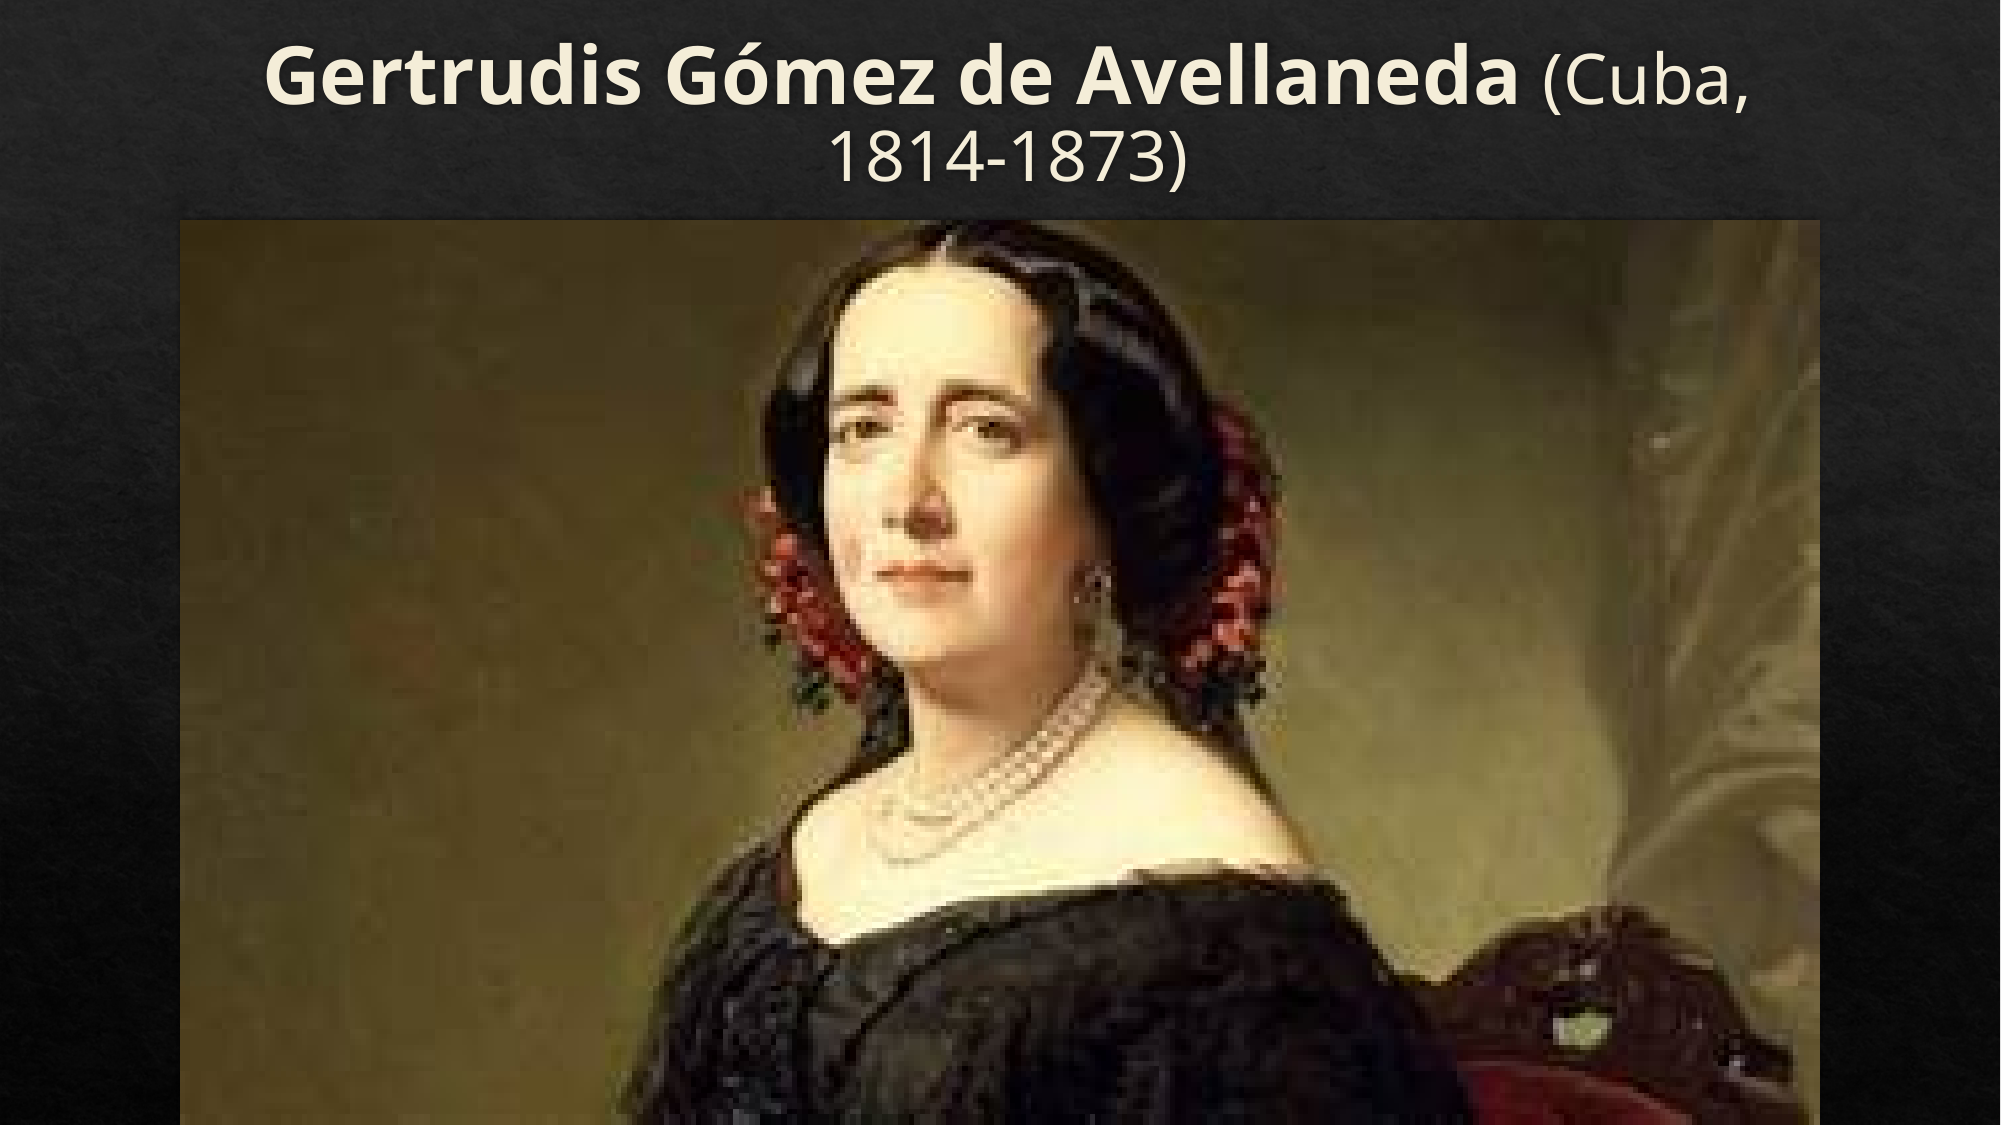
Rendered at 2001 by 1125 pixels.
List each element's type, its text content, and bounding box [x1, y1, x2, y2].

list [179, 219, 1820, 1125]
title Gertrudis Gómez de Avellaneda (Cuba, 1814-1873) [150, 27, 1864, 205]
